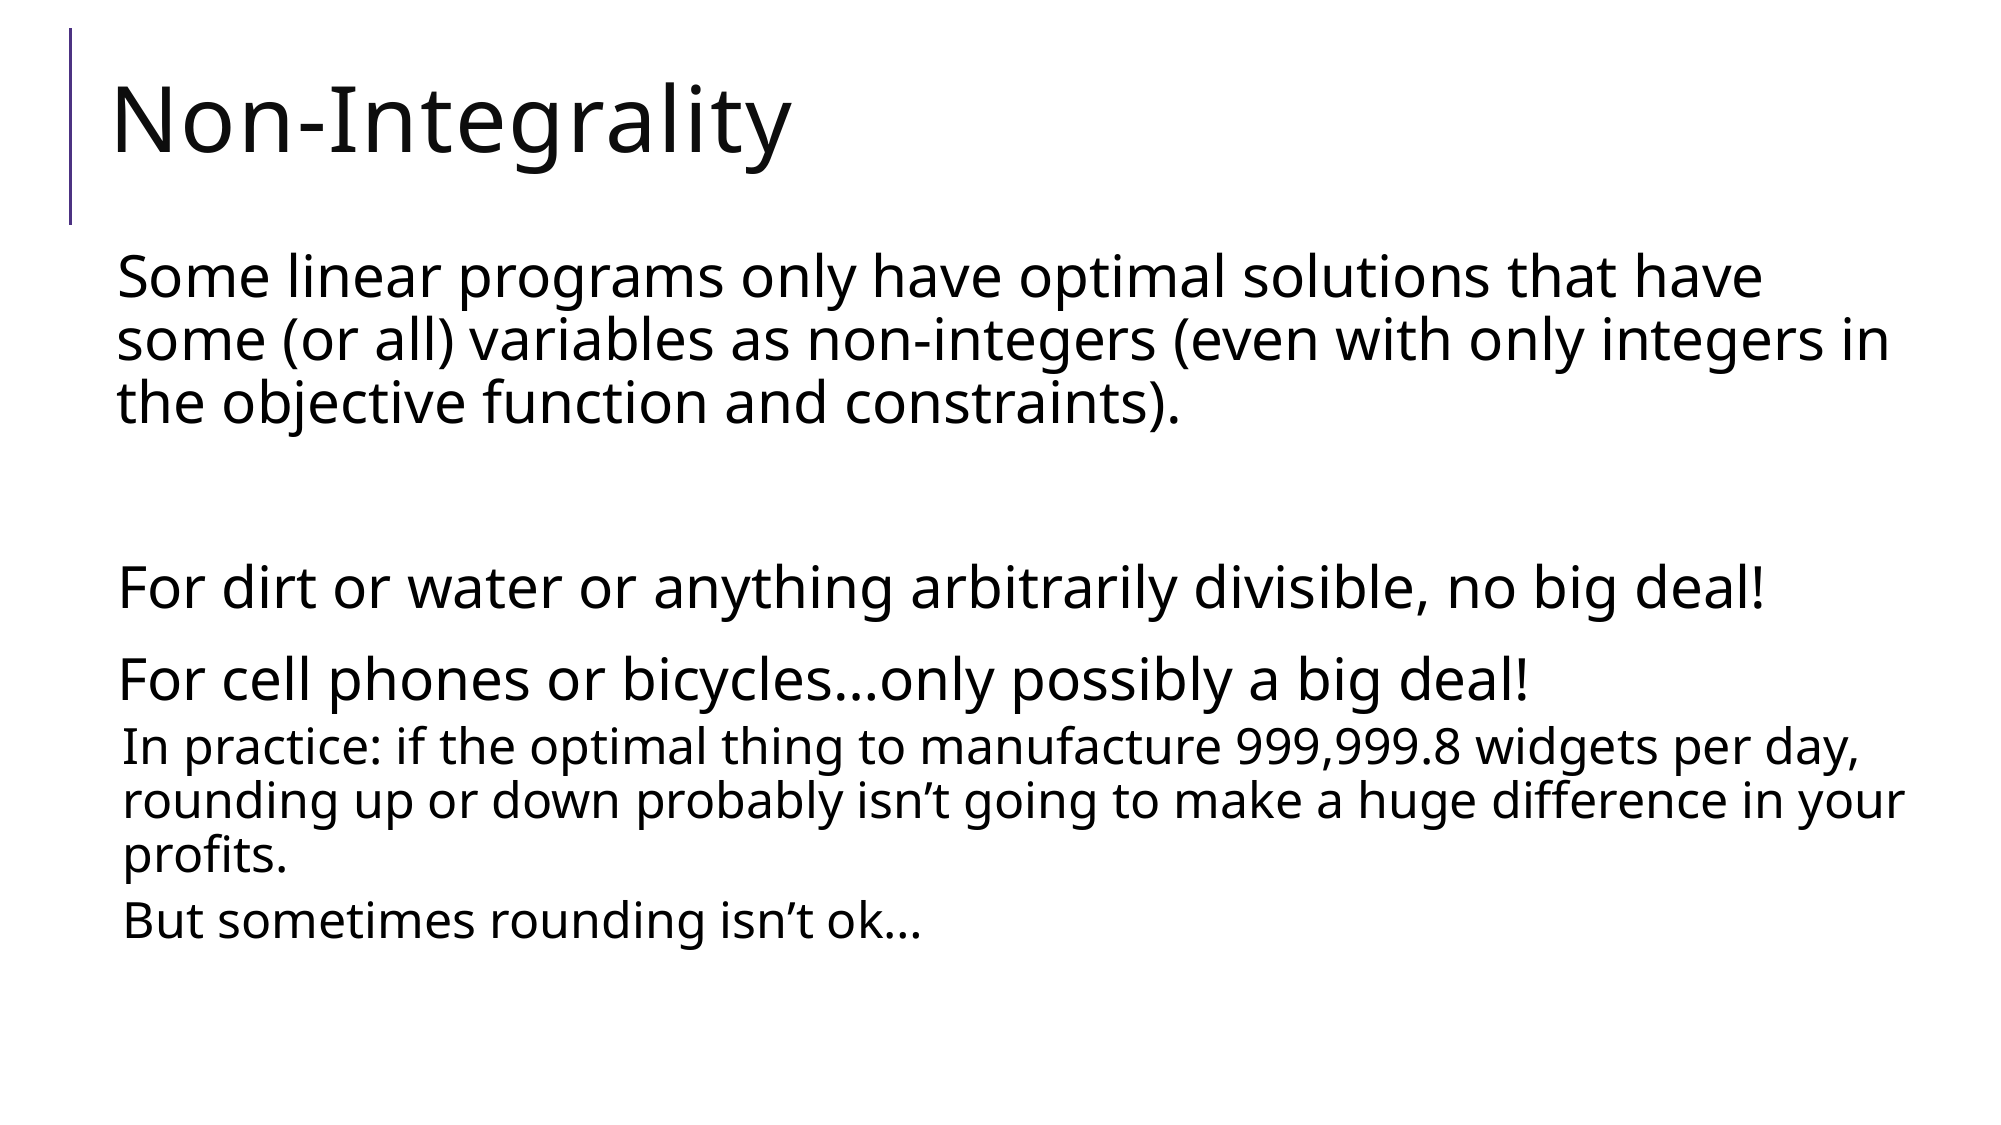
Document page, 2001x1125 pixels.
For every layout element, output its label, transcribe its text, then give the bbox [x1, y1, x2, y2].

title Non-Integrality [94, 43, 1930, 210]
list Some linear programs only have optimal solutions that have some (or all) variables as non-integers (even with only integers in the objective function and constraints). For dirt or water or anything arbitrarily divisible, no big deal! For cell phones or bicycles…only possibly a big deal! In practice: if the optimal thing to manufacture 999,999.8 widgets per day, rounding up or down probably isn’t going to make a huge difference in your profits. But sometimes rounding isn’t ok… [94, 240, 1930, 1035]
